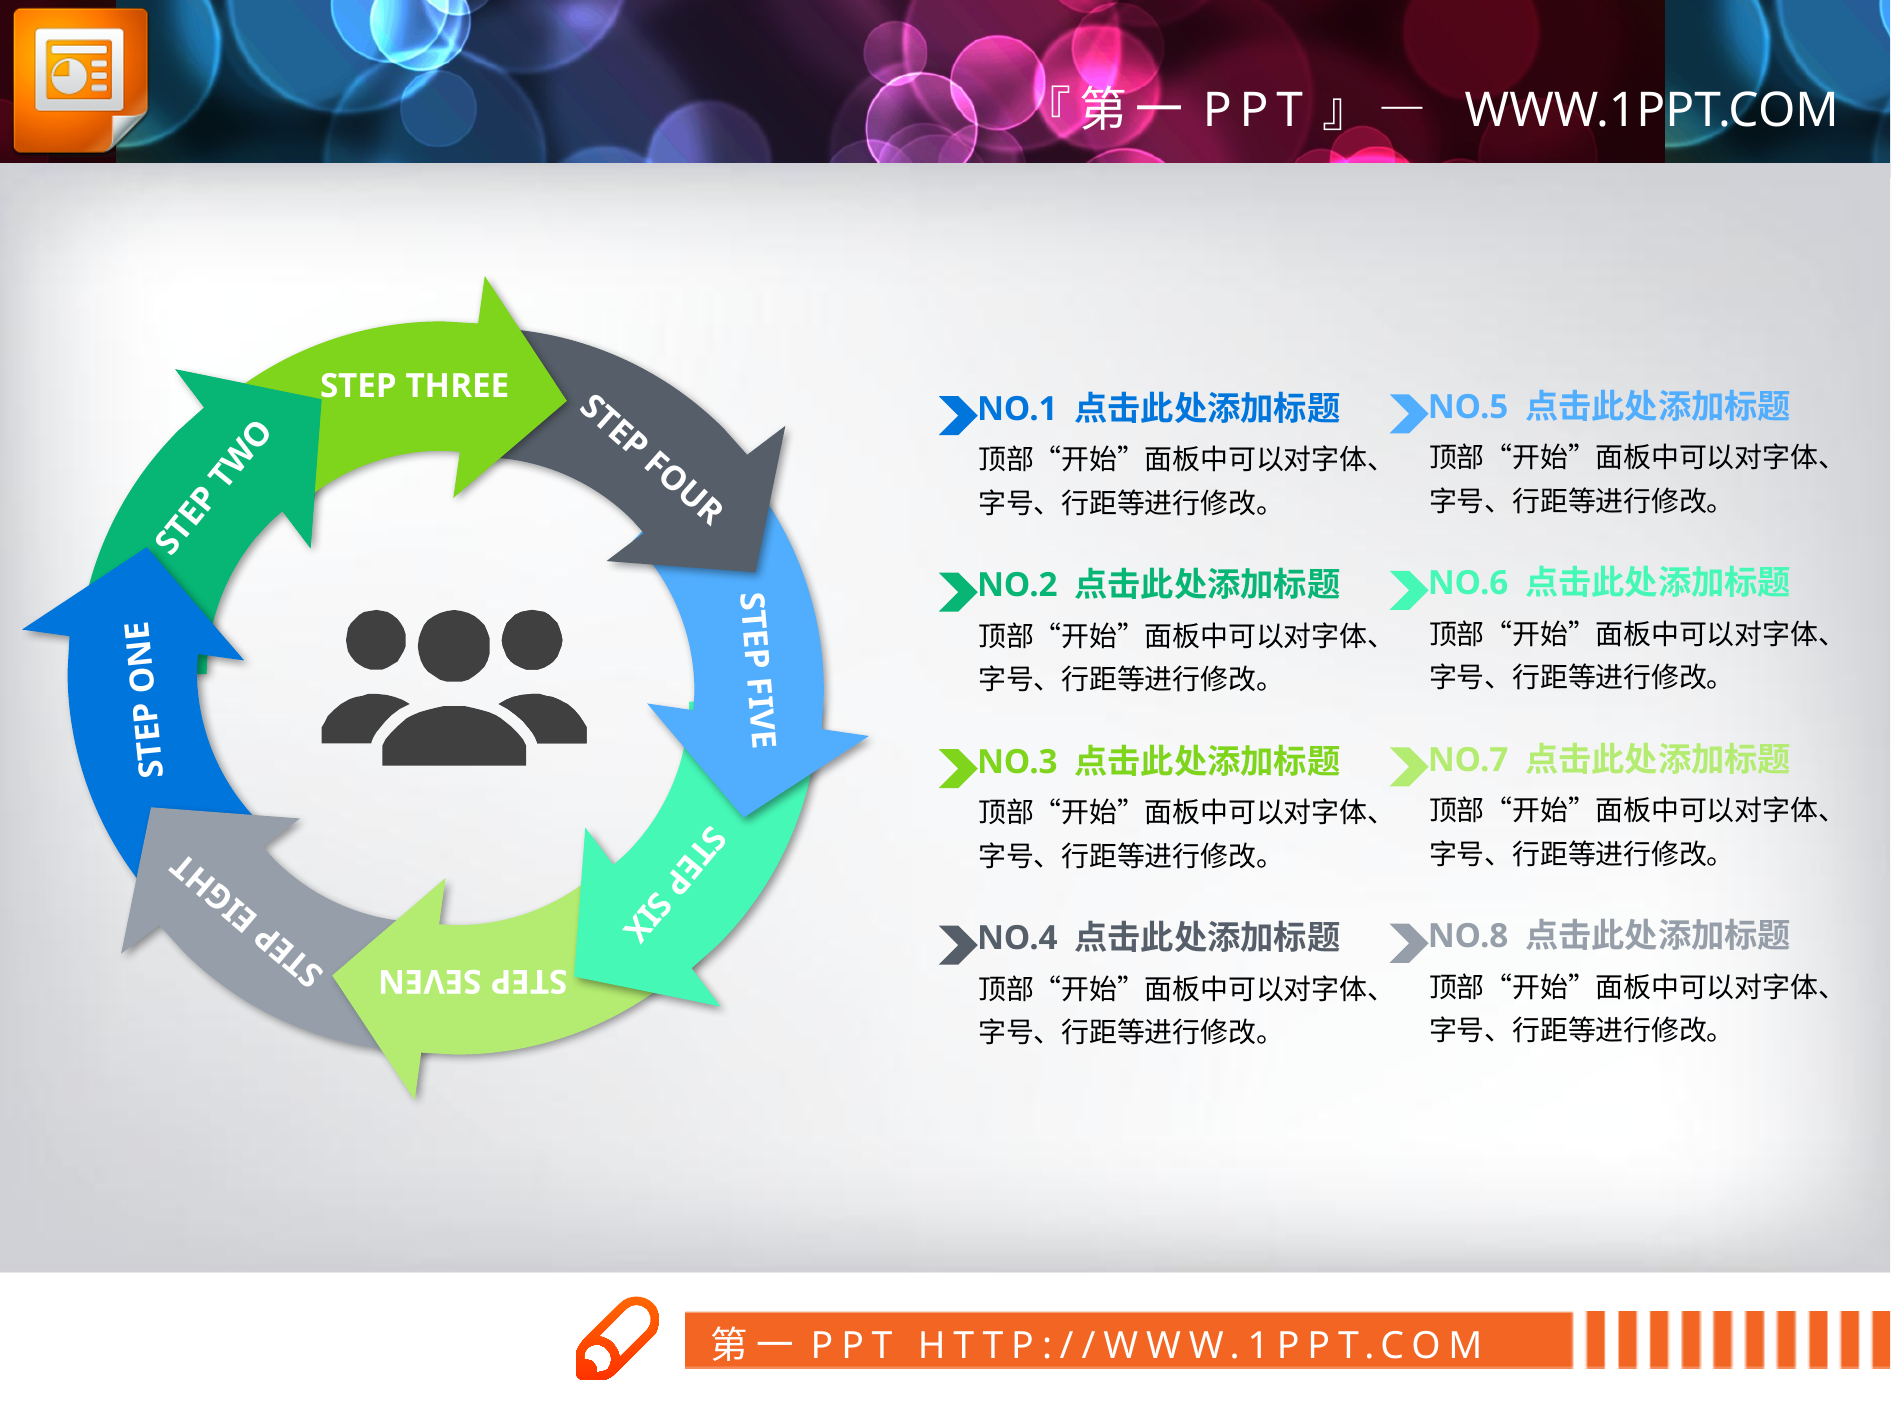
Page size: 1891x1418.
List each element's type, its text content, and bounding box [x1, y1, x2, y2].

text_box STEP TWO [130, 394, 295, 579]
text_box NO.1 点击此处添加标题 [962, 379, 1356, 435]
text_box [337, 878, 643, 1101]
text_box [321, 609, 587, 766]
text_box 顶部“开始”面板中可以对字体、字号、行距等进行修改。 [963, 601, 1390, 703]
text_box [121, 807, 395, 1048]
text_box STEP SEVEN [363, 956, 583, 1012]
text_box [938, 396, 962, 436]
text_box [647, 519, 869, 818]
text_box STEP EIGHT [145, 832, 346, 1014]
text_box NO.7 点击此处添加标题 [1413, 730, 1807, 786]
text_box [168, 369, 321, 549]
text_box [89, 441, 187, 584]
text_box [938, 572, 962, 612]
text_box [1389, 570, 1413, 610]
text_box NO.2 点击此处添加标题 [962, 556, 1356, 611]
text_box NO.3 点击此处添加标题 [962, 732, 1356, 788]
text_box 顶部“开始”面板中可以对字体、字号、行距等进行修改。 [963, 954, 1390, 1056]
text_box 顶部“开始”面板中可以对字体、字号、行距等进行修改。 [1414, 952, 1841, 1054]
text_box 顶部“开始”面板中可以对字体、字号、行距等进行修改。 [963, 424, 1390, 527]
text_box NO.4 点击此处添加标题 [962, 908, 1356, 964]
text_box 顶部“开始”面板中可以对字体、字号、行距等进行修改。 [1414, 422, 1841, 525]
picture [0, 0, 1891, 1275]
text_box STEP FIVE [725, 575, 795, 766]
text_box STEP FOUR [557, 369, 749, 548]
text_box [515, 331, 786, 573]
text_box [1389, 923, 1413, 963]
text_box NO.5 点击此处添加标题 [1413, 377, 1807, 433]
picture [685, 1311, 1891, 1369]
text_box [22, 552, 250, 876]
text_box [575, 755, 807, 1007]
text_box NO.8 点击此处添加标题 [1413, 907, 1807, 962]
text_box STEP SIX [601, 803, 752, 969]
text_box STEP ONE [105, 604, 179, 797]
text_box [1389, 394, 1413, 434]
text_box NO.6 点击此处添加标题 [1413, 554, 1807, 609]
text_box 顶部“开始”面板中可以对字体、字号、行距等进行修改。 [1414, 775, 1841, 878]
text_box [938, 749, 962, 789]
text_box 顶部“开始”面板中可以对字体、字号、行距等进行修改。 [1414, 599, 1841, 701]
text_box STEP THREE [305, 356, 525, 412]
text_box [245, 276, 566, 499]
text_box [178, 509, 257, 616]
text_box [938, 925, 962, 965]
text_box [1389, 747, 1413, 787]
text_box 顶部“开始”面板中可以对字体、字号、行距等进行修改。 [963, 777, 1390, 879]
